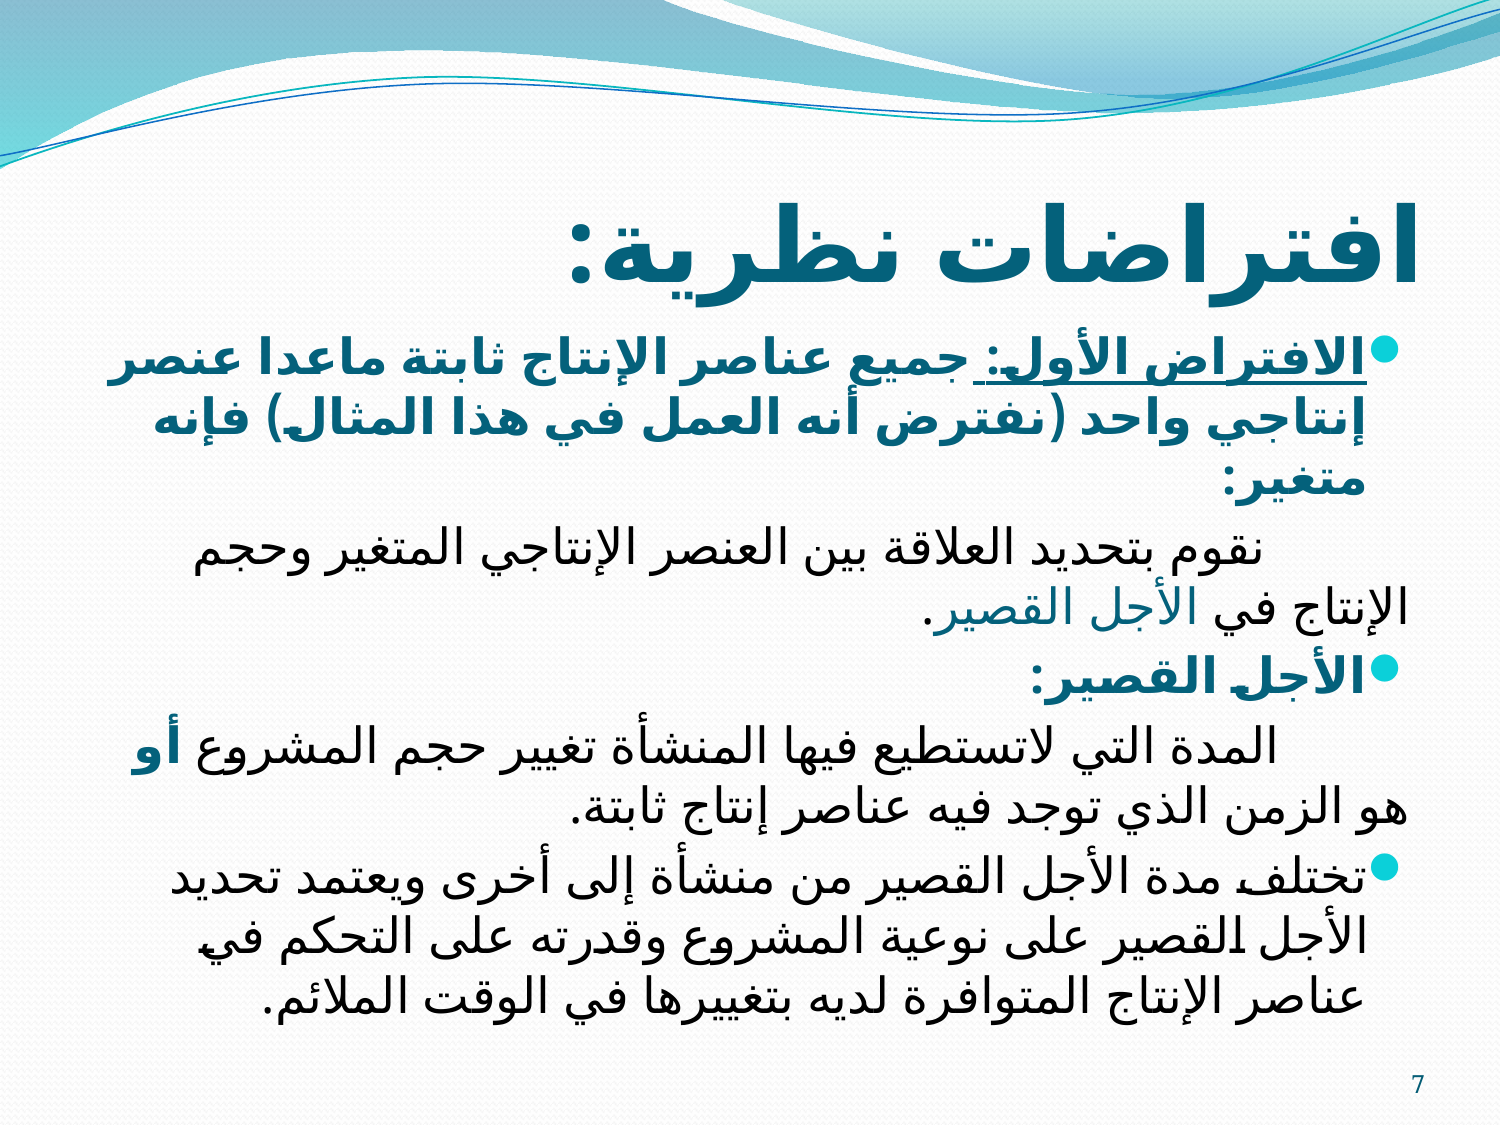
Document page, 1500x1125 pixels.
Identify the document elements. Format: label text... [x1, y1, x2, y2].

title افتراضات نظرية: [75, 115, 1425, 303]
list الافتراض الأول: جميع عناصر الإنتاج ثابتة ماعدا عنصر إنتاجي واحد (نفترض أنه العمل في هذا المثال) فإنه متغير: نقوم بتحديد العلاقة بين العنصر الإنتاجي المتغير وحجم الإنتاج في الأجل القصير. الأجل القصير: المدة التي لاتستطيع فيها المنشأة تغيير حجم المشروع أو هو الزمن الذي توجد فيه عناصر إنتاج ثابتة. تختلف مدة الأجل القصير من منشأة إلى أخرى ويعتمد تحديد الأجل القصير على نوعية المشروع وقدرته على التحكم في عناصر الإنتاج المتوافرة لديه بتغييرها في الوقت الملائم. [75, 317, 1425, 1038]
slide_number 7 [1299, 1042, 1425, 1103]
